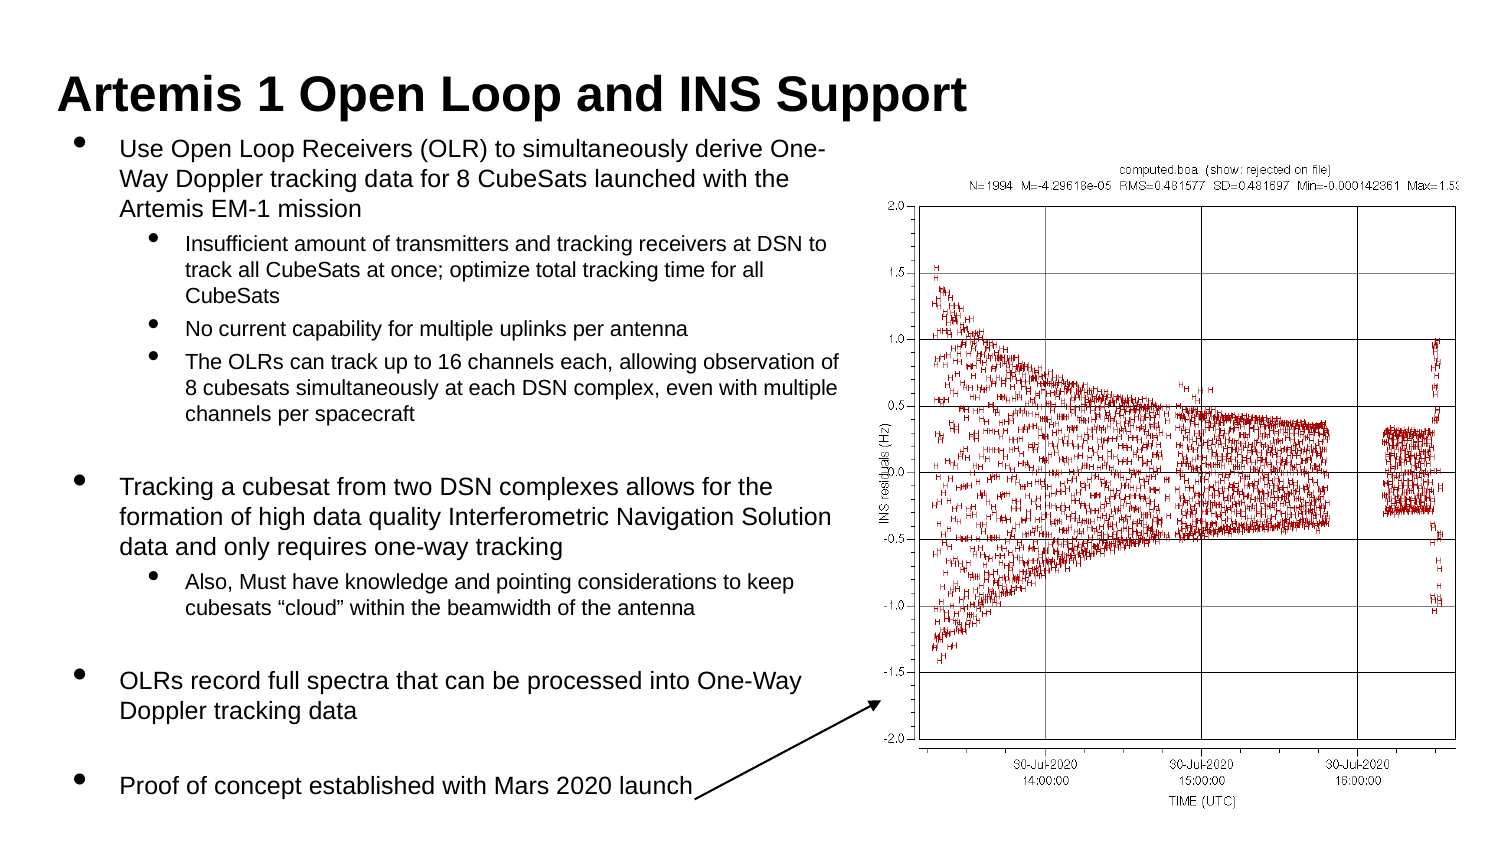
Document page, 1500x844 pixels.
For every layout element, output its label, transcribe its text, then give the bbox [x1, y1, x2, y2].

title Artemis 1 Open Loop and INS Support [41, 53, 1439, 125]
text_box Use Open Loop Receivers (OLR) to simultaneously derive One-Way Doppler tracking data for 8 CubeSats launched with the Artemis EM-1 mission Insufficient amount of transmitters and tracking receivers at DSN to track all CubeSats at once; optimize total tracking time for all CubeSats No current capability for multiple uplinks per antenna The OLRs can track up to 16 channels each, allowing observation of 8 cubesats simultaneously at each DSN complex, even with multiple channels per spacecraft Tracking a cubesat from two DSN complexes allows for the formation of high data quality Interferometric Navigation Solution data and only requires one-way tracking Also, Must have knowledge and pointing considerations to keep cubesats “cloud” within the beamwidth of the antenna OLRs record full spectra that can be processed into One-Way Doppler tracking data Proof of concept established with Mars 2020 launch [57, 125, 860, 812]
picture [859, 158, 1459, 812]
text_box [694, 700, 882, 800]
